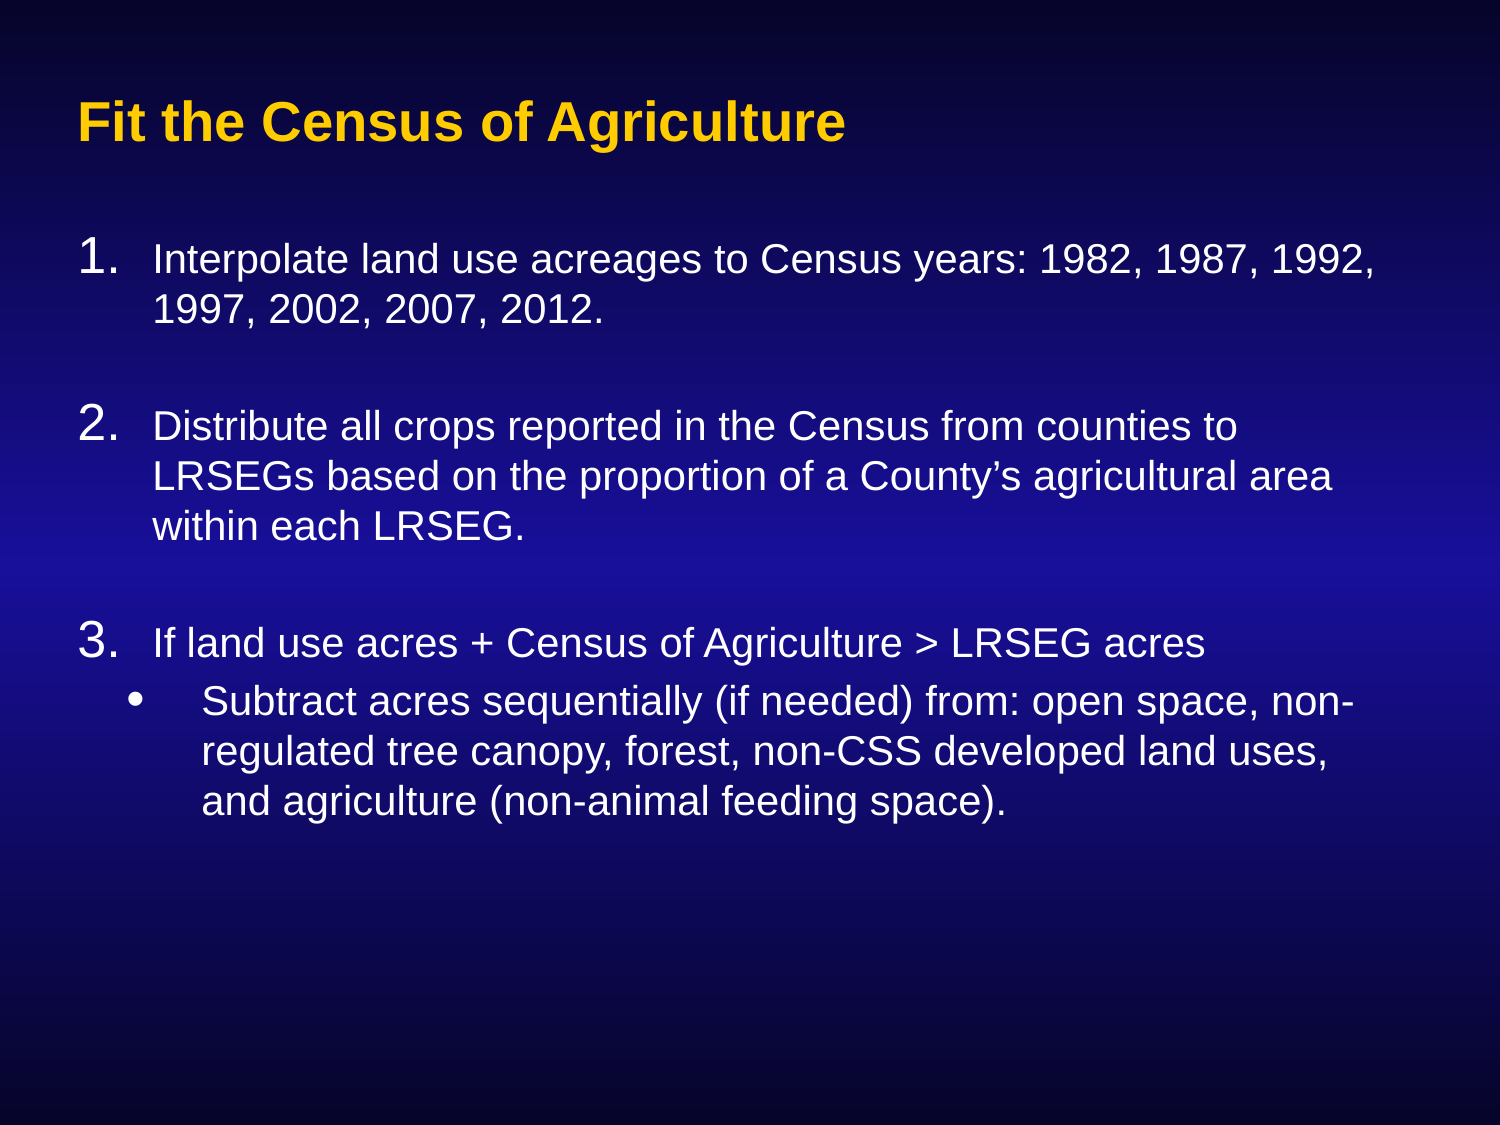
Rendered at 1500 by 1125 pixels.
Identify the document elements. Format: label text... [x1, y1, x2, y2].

list Interpolate land use acreages to Census years: 1982, 1987, 1992, 1997, 2002, 2007, 2012. Distribute all crops reported in the Census from counties to LRSEGs based on the proportion of a County’s agricultural area within each LRSEG. If land use acres + Census of Agriculture > LRSEG acres Subtract acres sequentially (if needed) from: open space, non-regulated tree canopy, forest, non-CSS developed land uses, and agriculture (non-animal feeding space). [61, 224, 1426, 963]
title Fit the Census of Agriculture [61, 24, 1426, 213]
